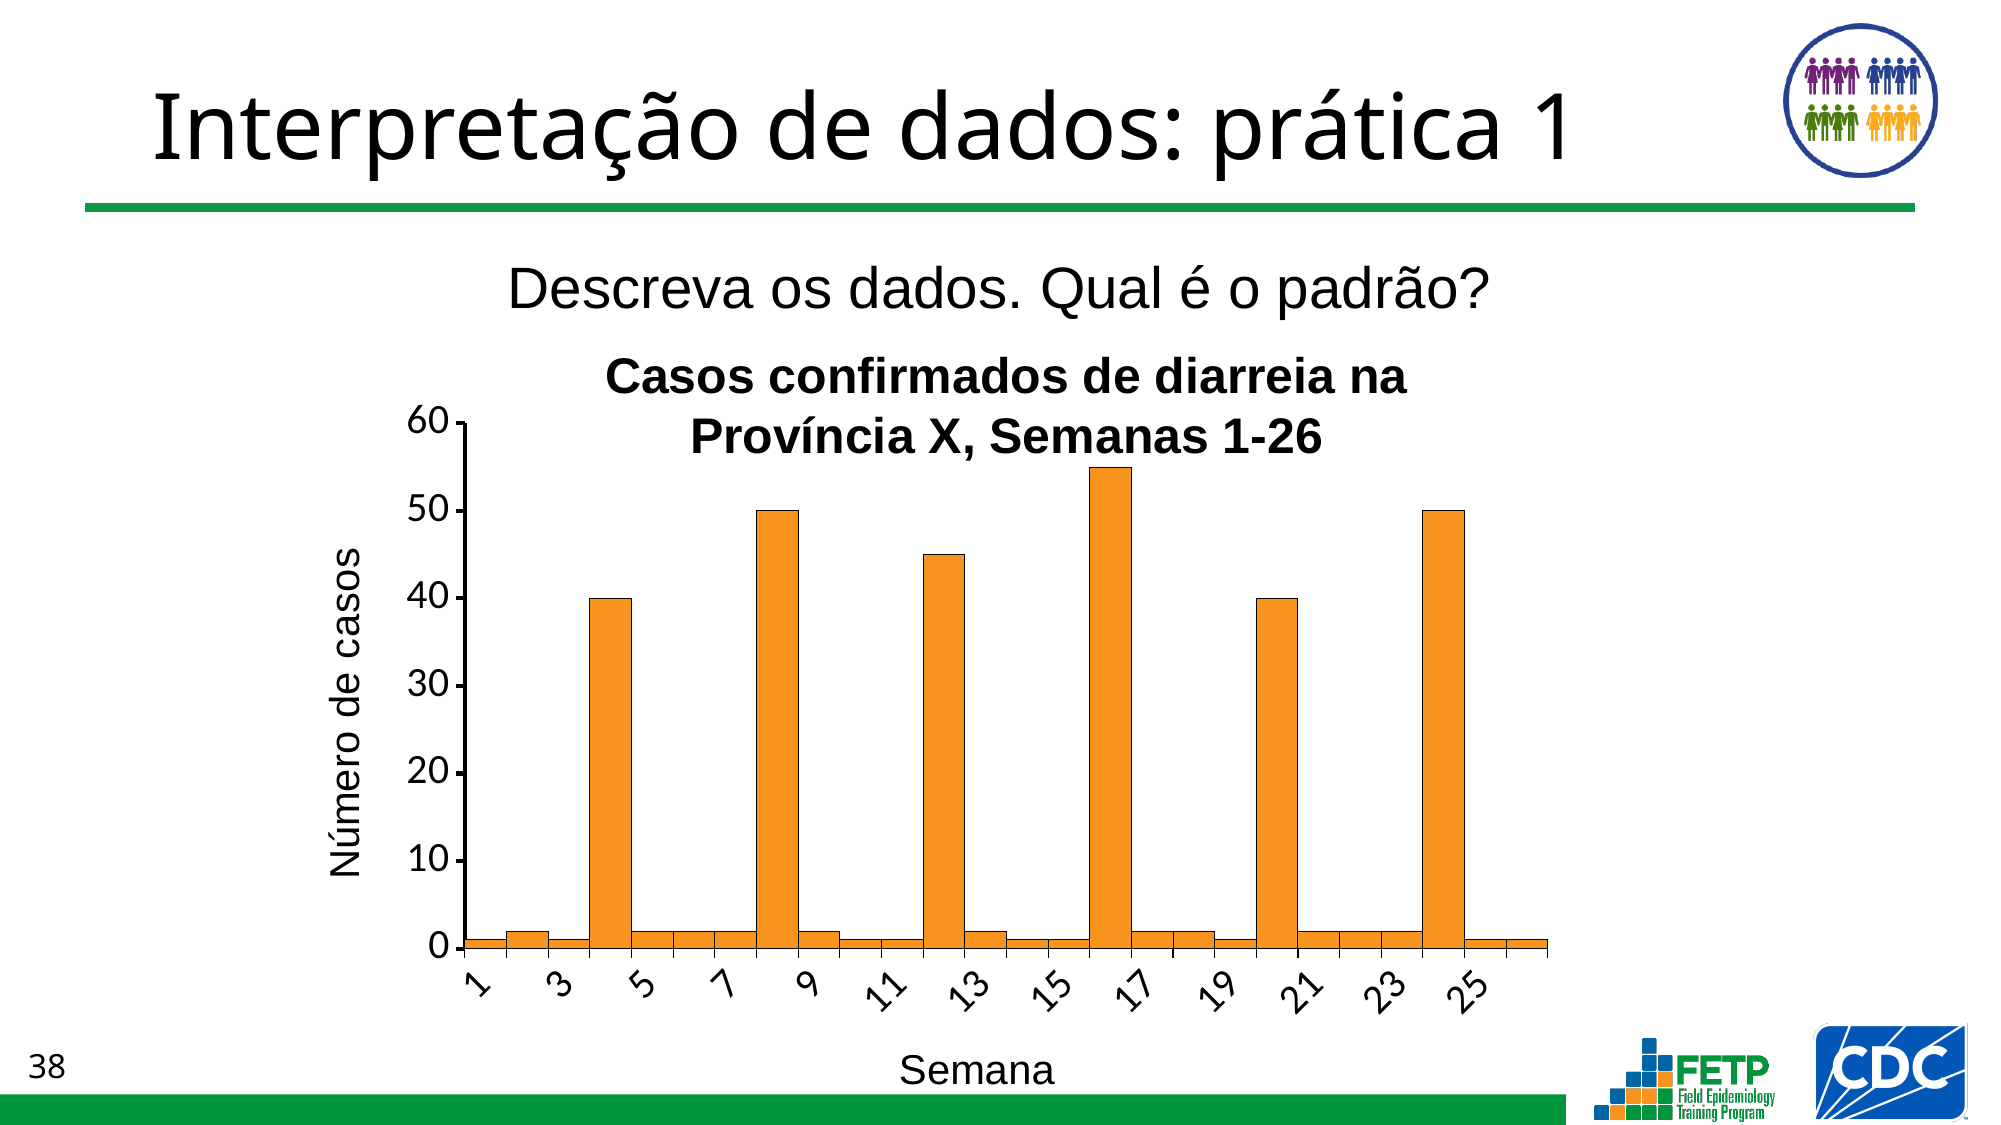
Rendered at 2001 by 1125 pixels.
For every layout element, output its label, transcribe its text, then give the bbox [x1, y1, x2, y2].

chart [303, 366, 1571, 1107]
picture [1783, 23, 1938, 178]
picture [1594, 1038, 1775, 1122]
picture [1813, 1023, 1968, 1122]
text_box Casos confirmados de diarreia na Província X, Semanas 1-26 [508, 336, 1505, 366]
list Descreva os dados. Qual é o padrão? [137, 242, 1863, 1004]
title Interpretação de dados: prática 1 [137, 73, 1738, 205]
